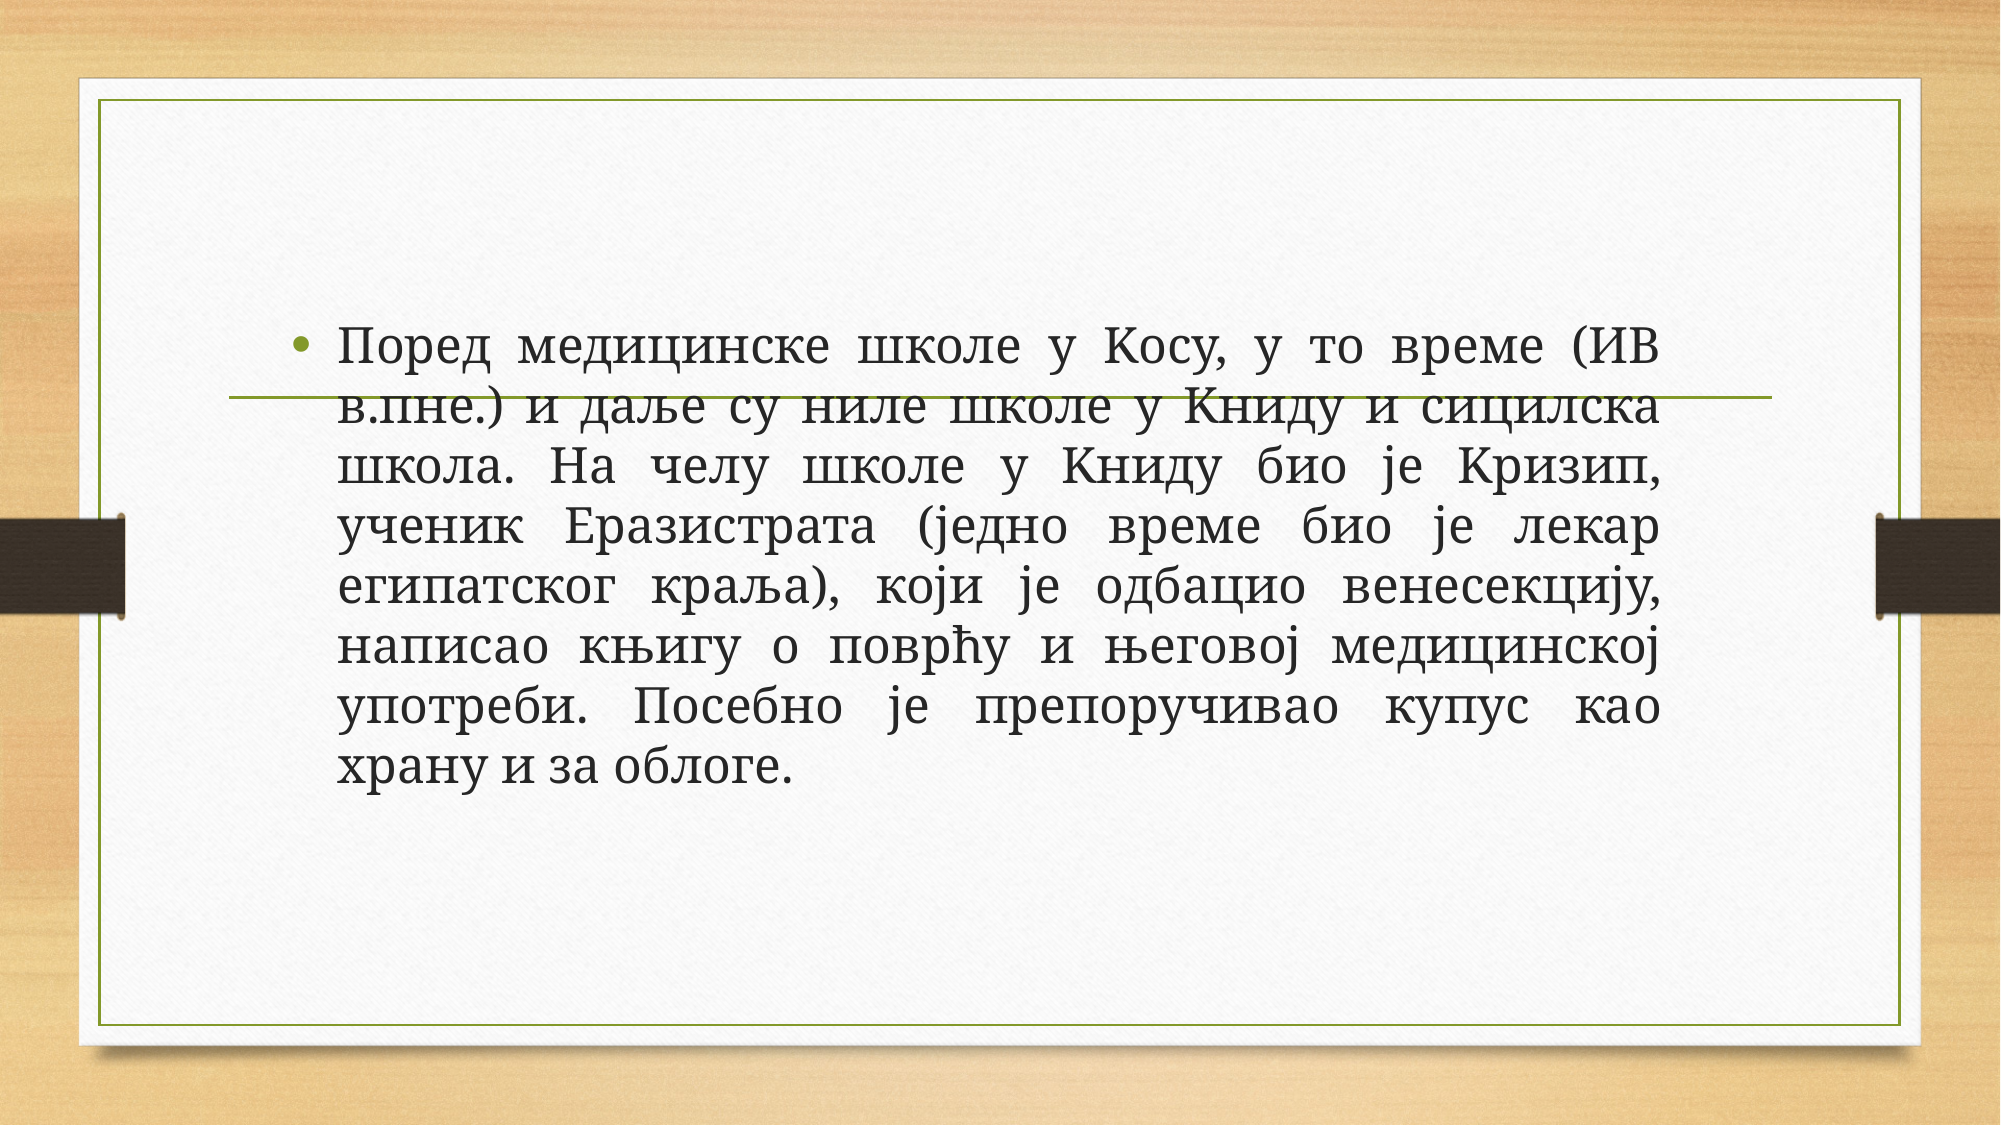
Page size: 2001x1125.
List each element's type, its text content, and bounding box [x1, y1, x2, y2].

list Поред медицинске школе у Kосу, у то време (ИВ в.пне.) и даље су ниле школе у Kниду и сицилска школа. На челу школе у Kниду био је Kризип, ученик Еразистрата (једно време био је лекар египатског краља), који је одбацио венесекцију, написао књигу о поврћу и његовој медицинској употреби. Посебно је препоручивао купус као храну и за облоге. [276, 306, 1678, 834]
picture [0, 0, 2001, 1125]
